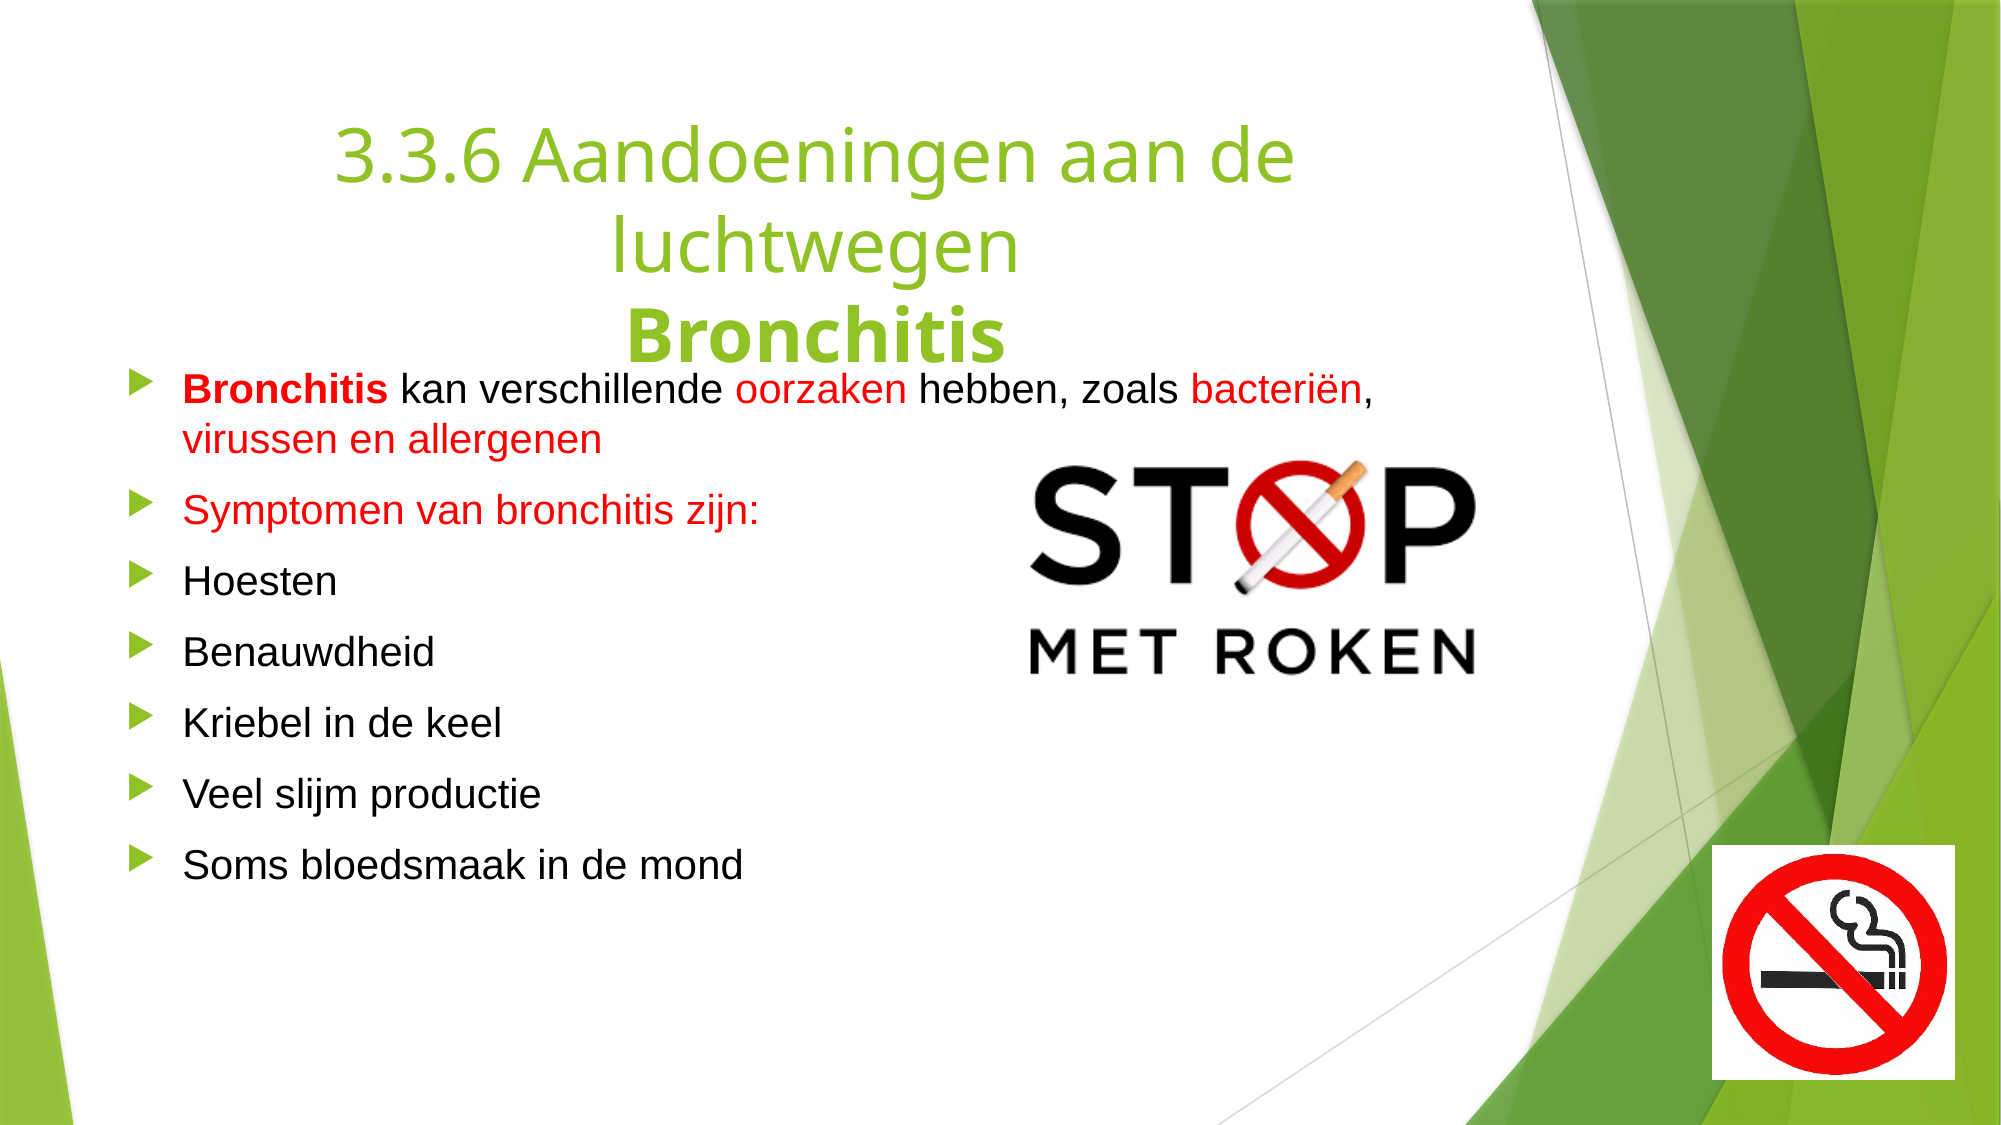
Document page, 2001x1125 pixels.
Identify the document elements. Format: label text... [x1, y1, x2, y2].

picture [1020, 432, 1490, 697]
picture [1712, 845, 1955, 1081]
title 3.3.6 Aandoeningen aan de luchtwegen Bronchitis [111, 99, 1522, 317]
list Bronchitis kan verschillende oorzaken hebben, zoals bacteriën, virussen en allergenen Symptomen van bronchitis zijn: Hoesten Benauwdheid Kriebel in de keel Veel slijm productie Soms bloedsmaak in de mond [111, 354, 1522, 992]
